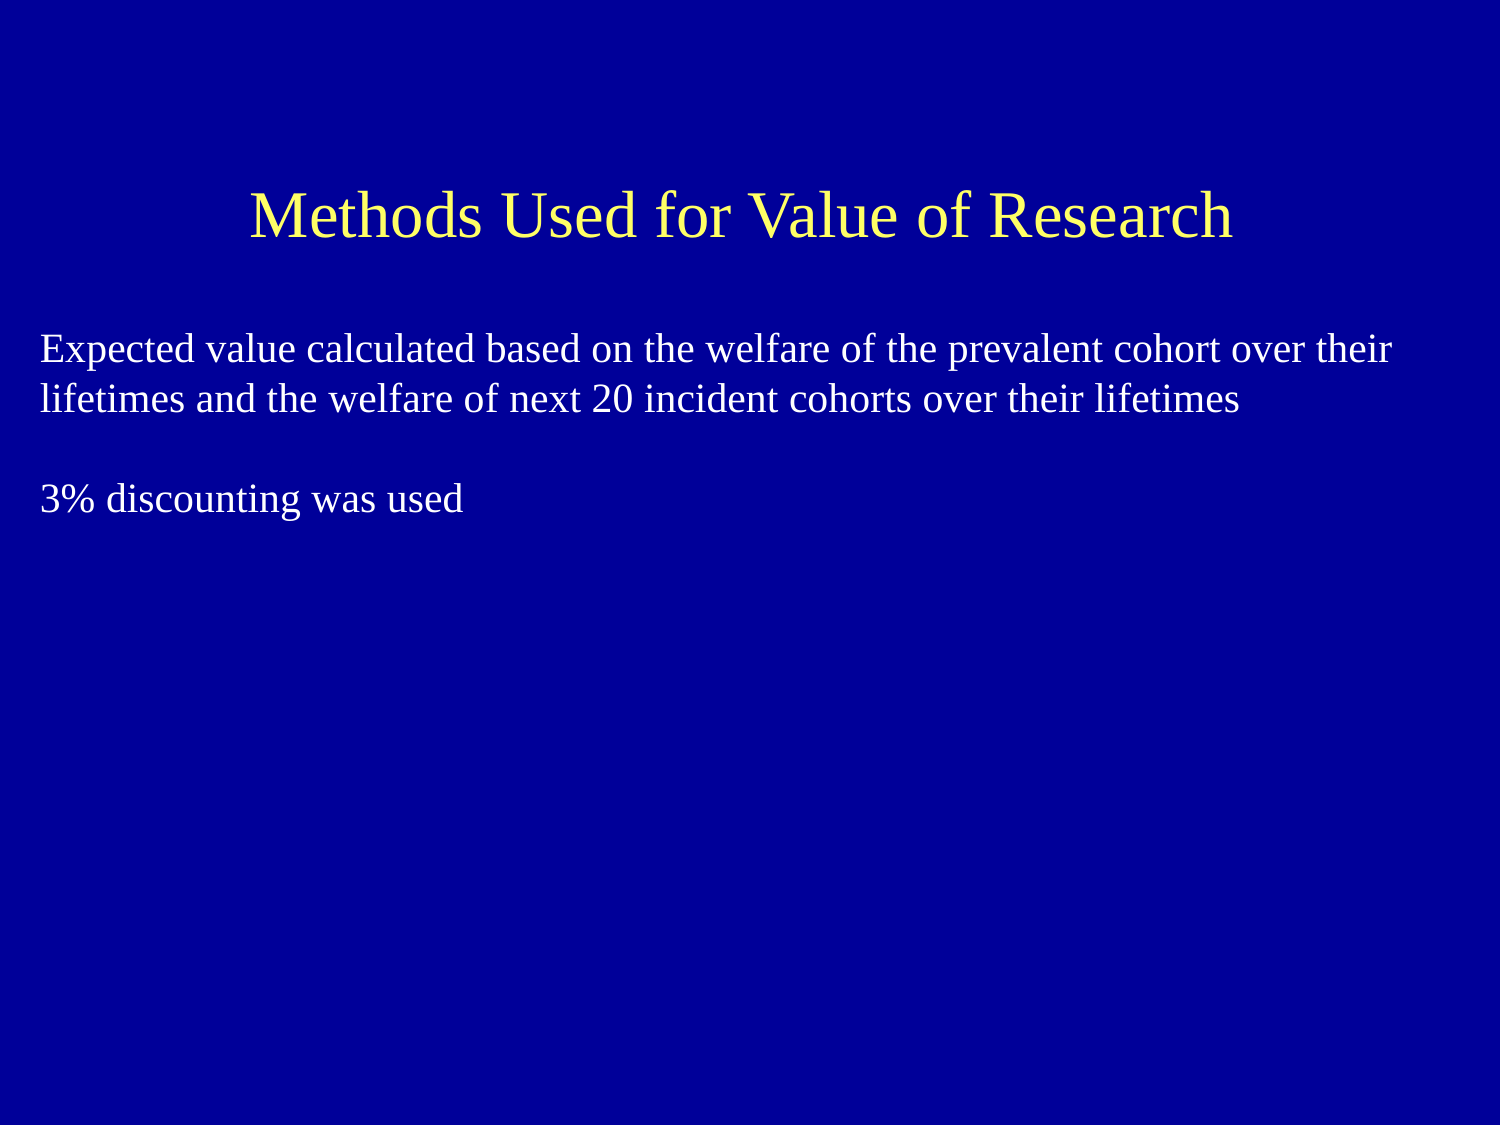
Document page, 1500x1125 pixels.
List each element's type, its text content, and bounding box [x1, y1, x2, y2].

text_box Methods Used for Value of Research Expected value calculated based on the welfare of the prevalent cohort over their lifetimes and the welfare of next 20 incident cohorts over their lifetimes 3% discounting was used [24, 163, 1475, 529]
